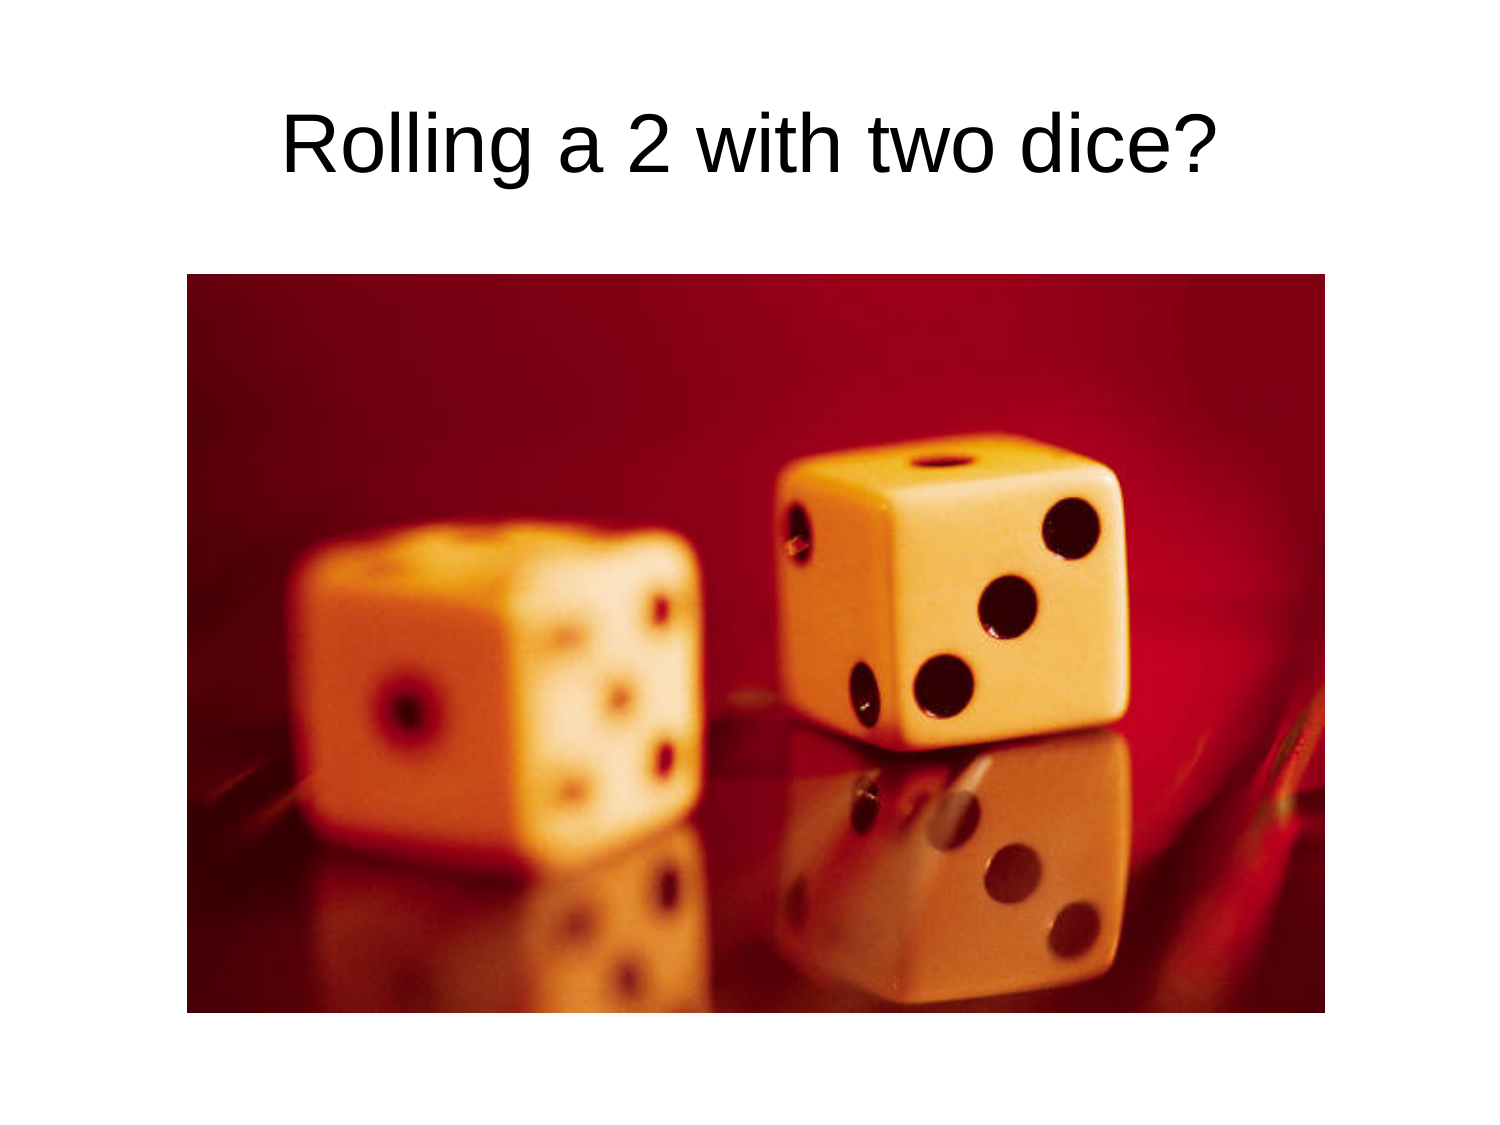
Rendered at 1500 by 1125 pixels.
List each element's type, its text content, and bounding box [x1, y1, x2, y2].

title Rolling a 2 with two dice? [74, 44, 1426, 233]
picture [187, 274, 1326, 1013]
